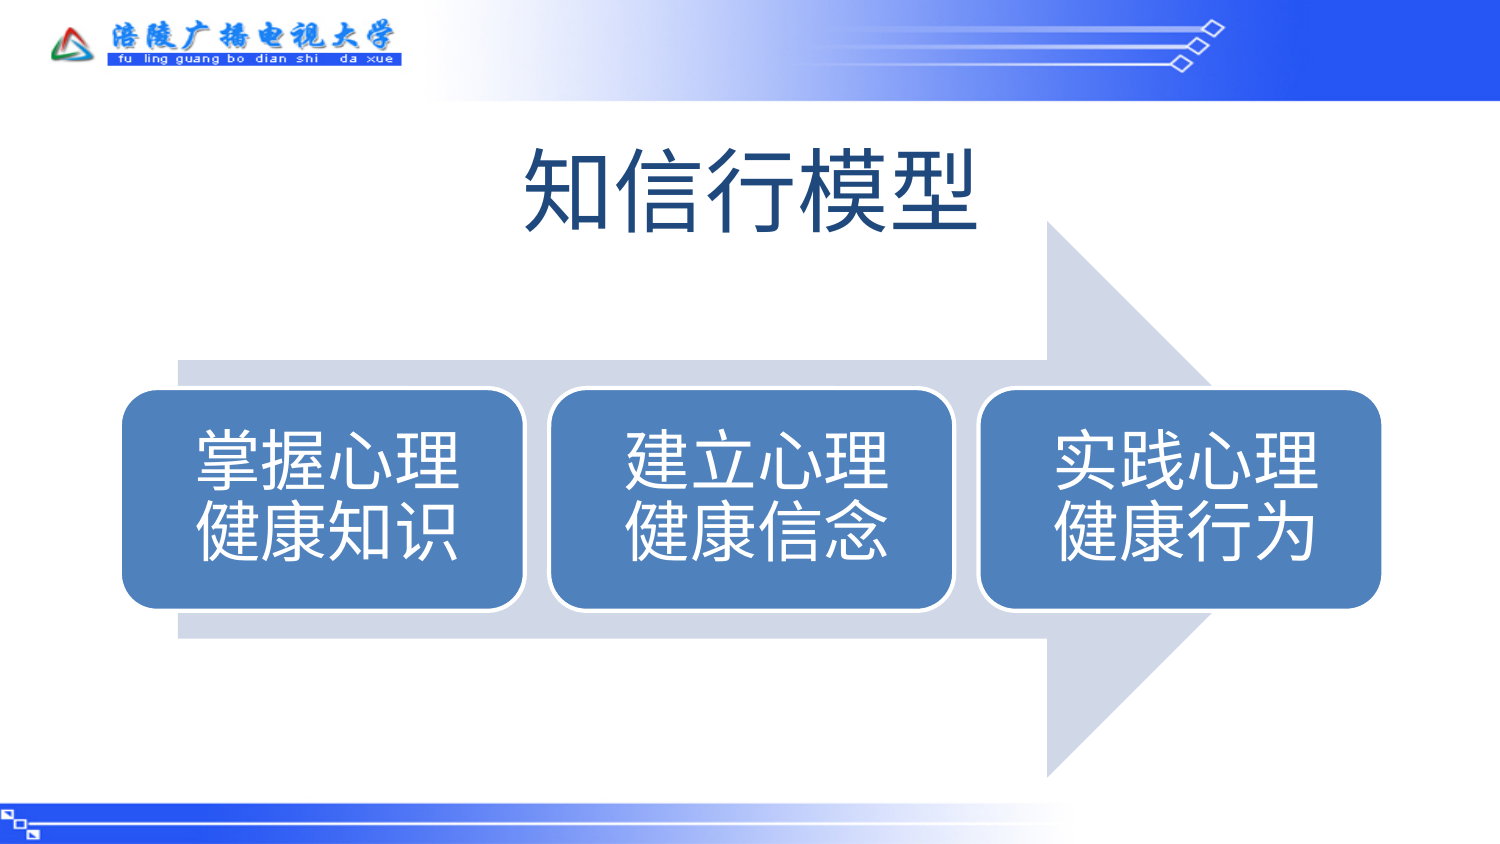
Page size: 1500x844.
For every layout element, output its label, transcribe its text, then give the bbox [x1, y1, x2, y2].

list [76, 220, 1427, 778]
picture [0, 0, 1500, 844]
title 知信行模型 [76, 173, 1427, 220]
